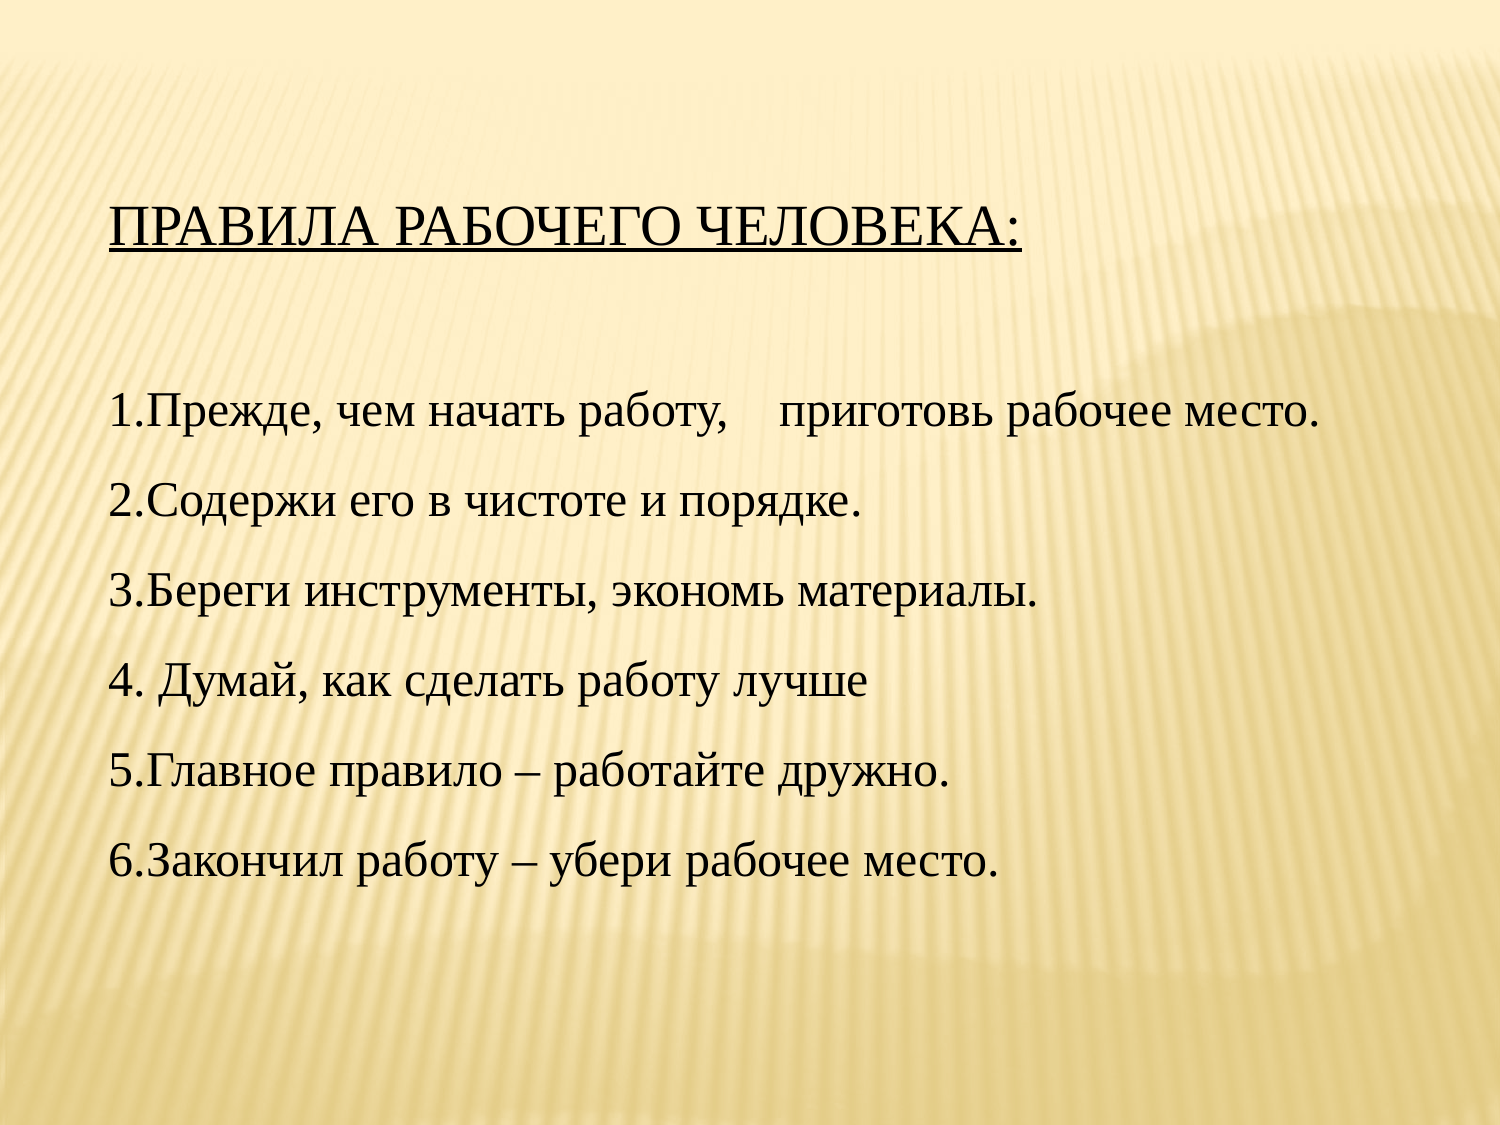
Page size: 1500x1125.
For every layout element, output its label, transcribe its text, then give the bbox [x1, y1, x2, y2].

text_box ПРАВИЛА РАБОЧЕГО ЧЕЛОВЕКА: 1.Прежде, чем начать работу, приготовь рабочее место. 2.Содержи его в чистоте и порядке. 3.Береги инструменты, экономь материалы. 4. Думай, как сделать работу лучше 5.Главное правило – работайте дружно. 6.Закончил работу – убери рабочее место. [93, 144, 1407, 895]
